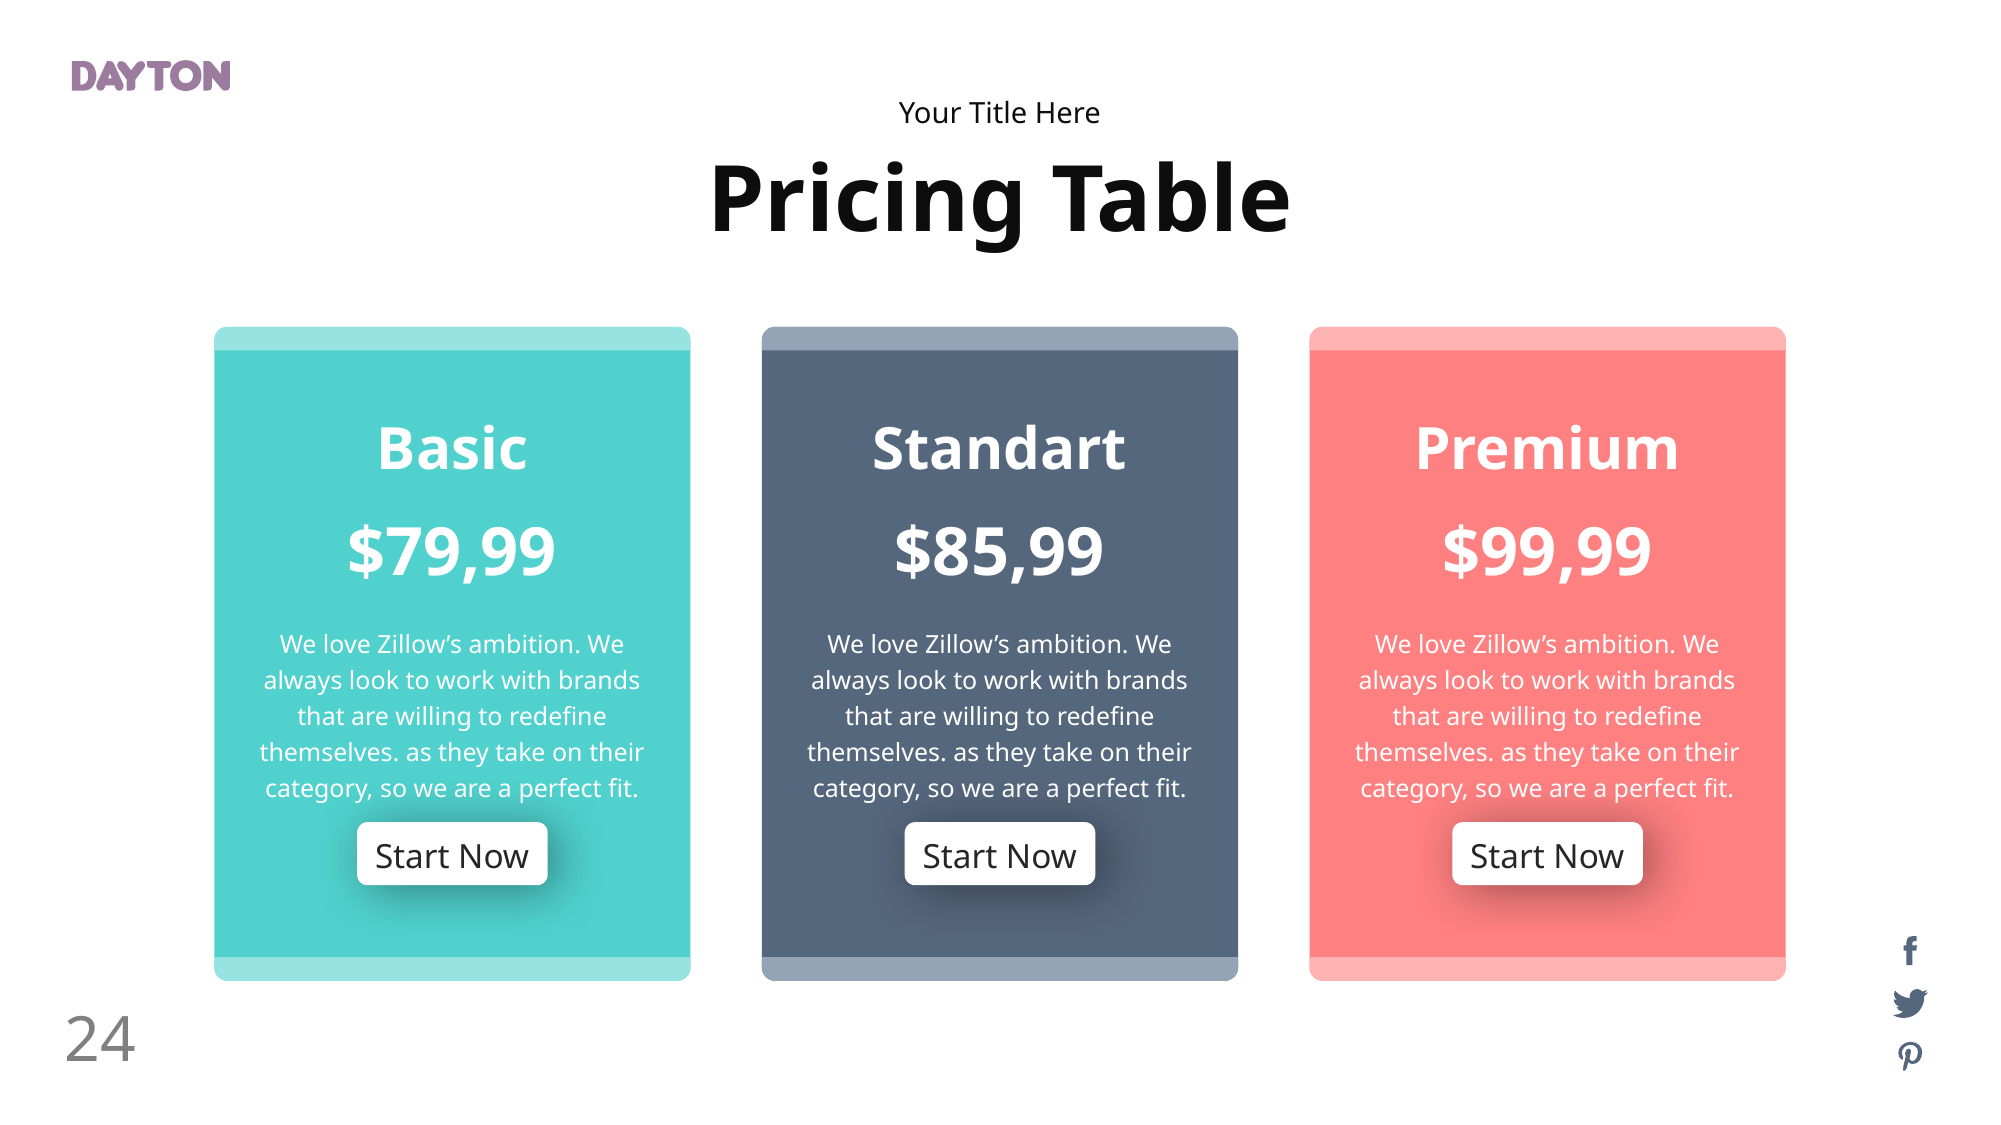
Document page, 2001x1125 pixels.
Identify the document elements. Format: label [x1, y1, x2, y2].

text_box [1337, 403, 1758, 777]
text_box [214, 326, 691, 981]
text_box [242, 403, 662, 777]
text_box [357, 822, 548, 886]
text_box [761, 326, 1239, 981]
text_box [790, 403, 1210, 777]
text_box [1309, 326, 1786, 981]
text_box [1452, 822, 1643, 886]
text_box [904, 822, 1096, 886]
text_box [720, 86, 1279, 260]
